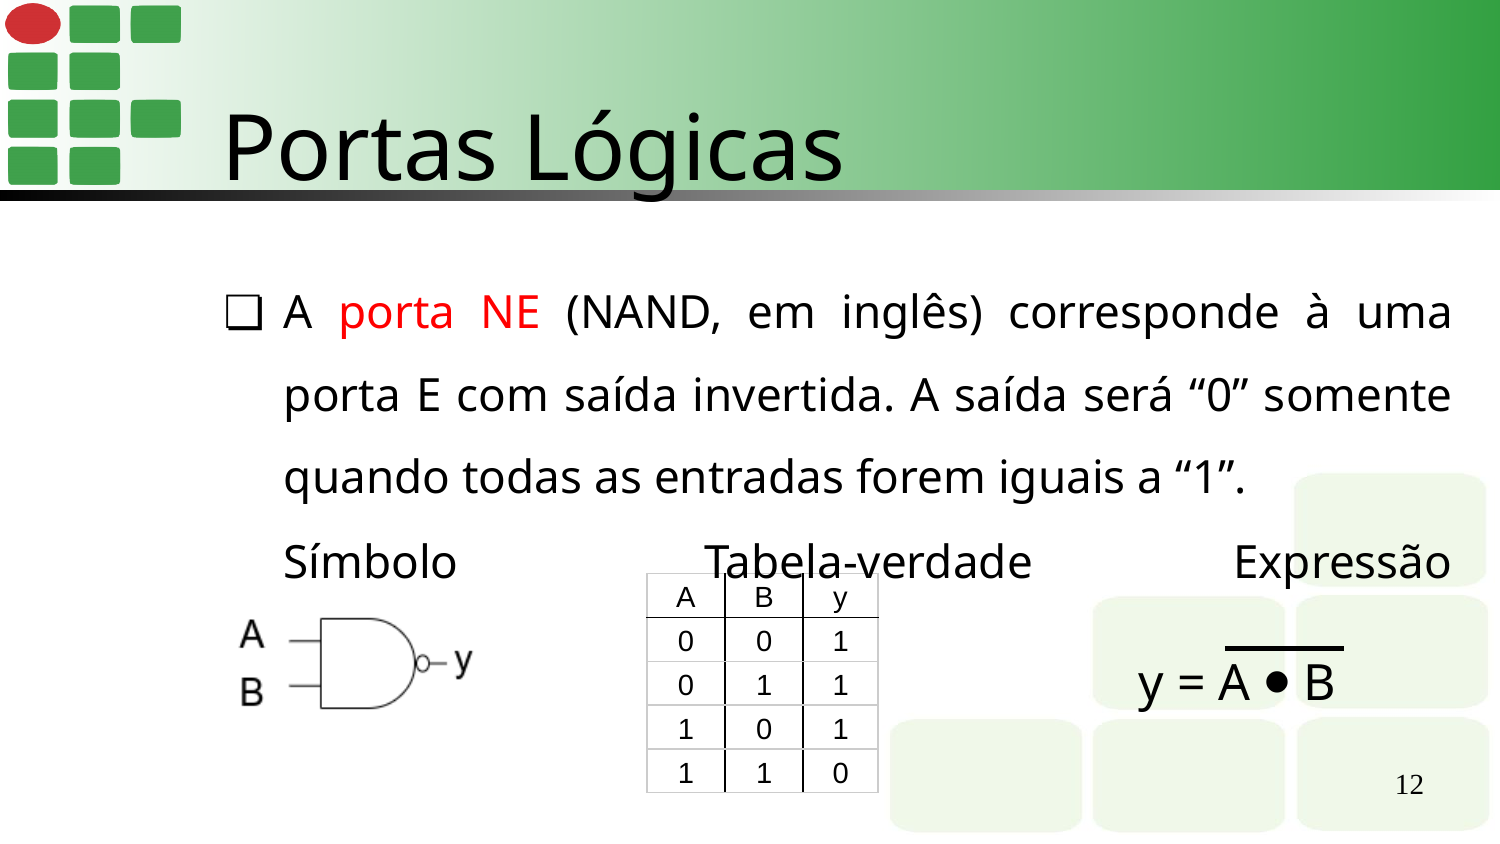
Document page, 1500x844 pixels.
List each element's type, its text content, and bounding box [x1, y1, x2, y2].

table_cell 0 [804, 750, 877, 792]
table_header y [804, 574, 877, 617]
table_header B [726, 574, 802, 617]
text_box A porta NE (NAND, em inglês) corresponde à uma porta E com saída invertida. A saída será “0” somente quando todas as entradas forem iguais a “1”. [193, 248, 1469, 483]
table_cell 1 [648, 706, 724, 748]
table_header A [648, 574, 724, 617]
table_cell 1 [804, 662, 877, 704]
picture [5, 3, 181, 185]
text_box Símbolo Tabela-verdade Expressão booleana [193, 498, 1469, 574]
picture [803, 441, 1495, 835]
table_cell 1 [648, 750, 724, 792]
table_cell 0 [648, 662, 724, 704]
table_cell 1 [726, 750, 802, 792]
table_cell 0 [726, 706, 802, 748]
table_cell 0 [726, 618, 802, 661]
text_box y = A ⦁ B [1123, 635, 1376, 730]
slide_number ‹#› [1075, 768, 1425, 827]
picture [228, 612, 489, 715]
table_cell 1 [726, 662, 802, 704]
table_cell 1 [804, 618, 877, 661]
table_cell 0 [648, 618, 724, 661]
table_cell 1 [804, 706, 877, 748]
text_box Portas Lógicas [206, 26, 1468, 207]
